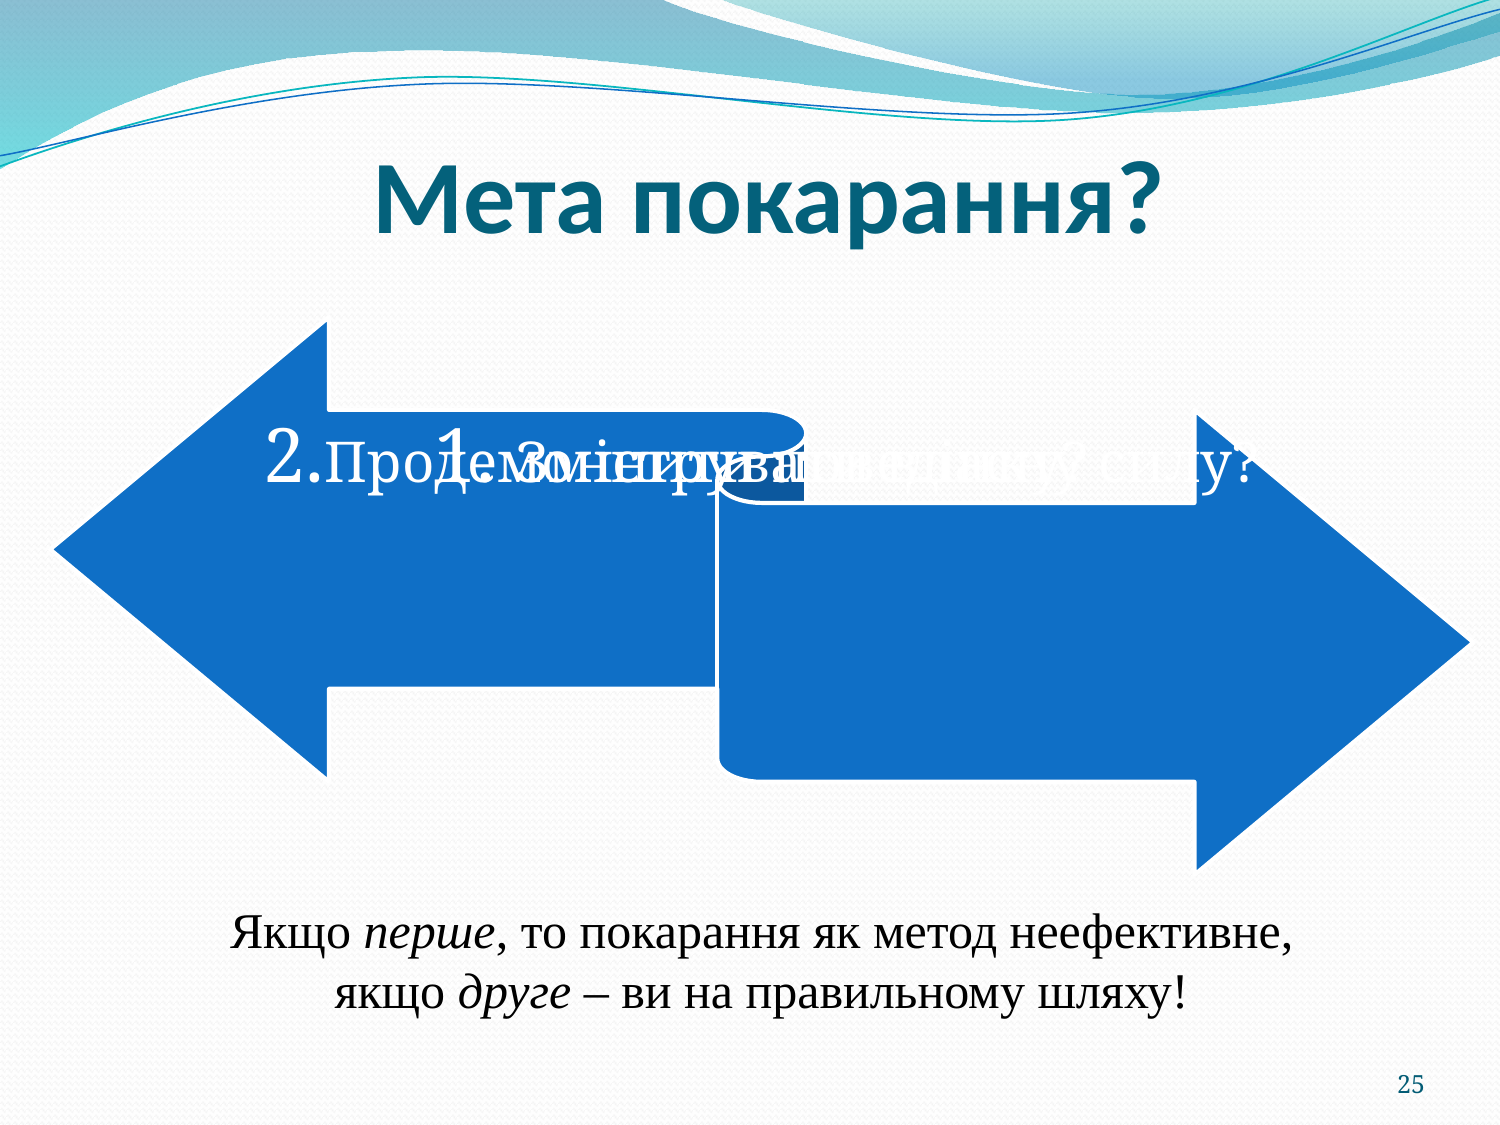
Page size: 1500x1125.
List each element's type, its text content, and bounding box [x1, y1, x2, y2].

title Мета покарання? [371, 66, 1258, 254]
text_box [49, 316, 1474, 876]
text_box Якщо перше, то покарання як метод неефективне, якщо друге – ви на правильному шляху! [171, 890, 1353, 1026]
slide_number 25 [1299, 1042, 1425, 1103]
